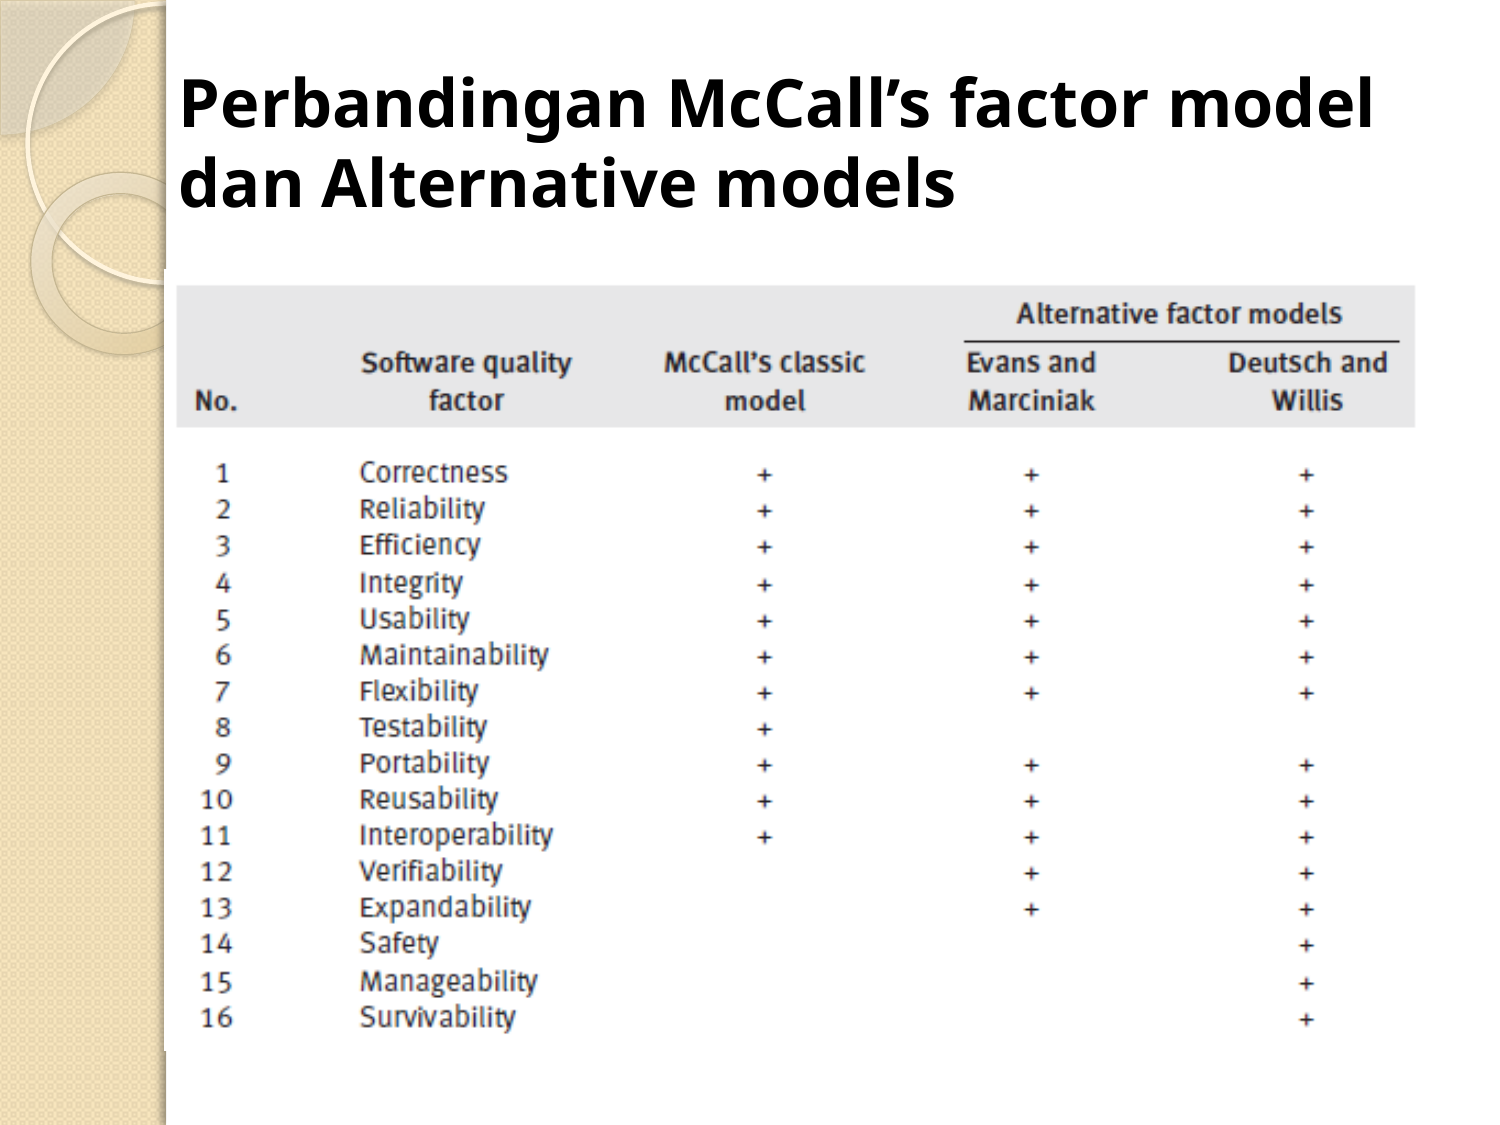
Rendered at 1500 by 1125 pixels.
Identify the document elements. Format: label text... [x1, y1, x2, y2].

picture [163, 269, 1442, 1052]
title Perbandingan McCall’s factor model dan Alternative models [164, 46, 1394, 235]
